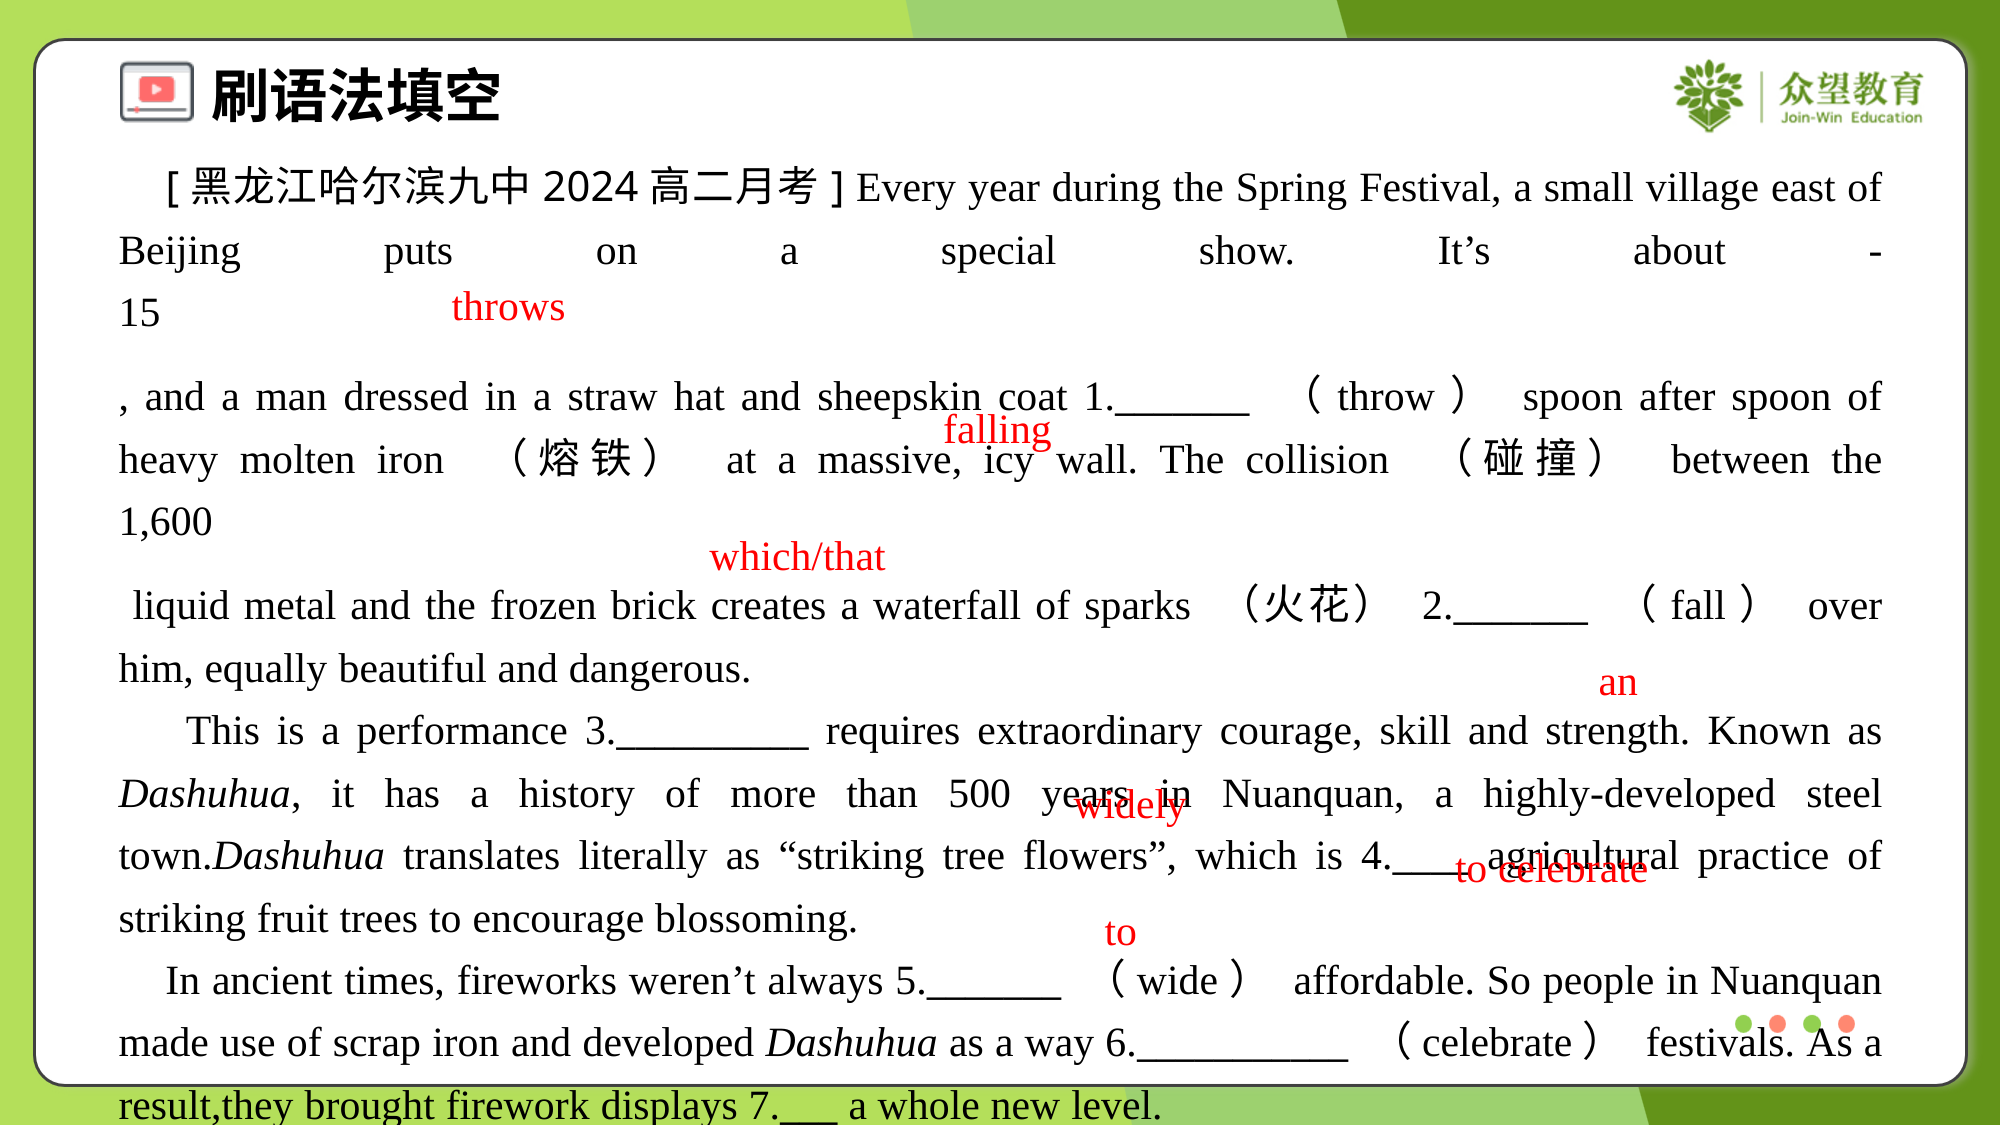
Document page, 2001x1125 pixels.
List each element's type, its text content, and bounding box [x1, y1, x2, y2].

picture [387, 1101, 395, 1111]
text_box falling [938, 389, 1057, 447]
picture [386, 1119, 398, 1125]
text_box an [1593, 641, 1643, 699]
text_box to [1099, 891, 1142, 949]
picture [0, 0, 2000, 1125]
picture [655, 1102, 665, 1118]
text_box throws [447, 266, 570, 324]
text_box which/that [705, 516, 890, 574]
text_box widely [1069, 764, 1192, 822]
text_box to celebrate [1445, 828, 1659, 886]
